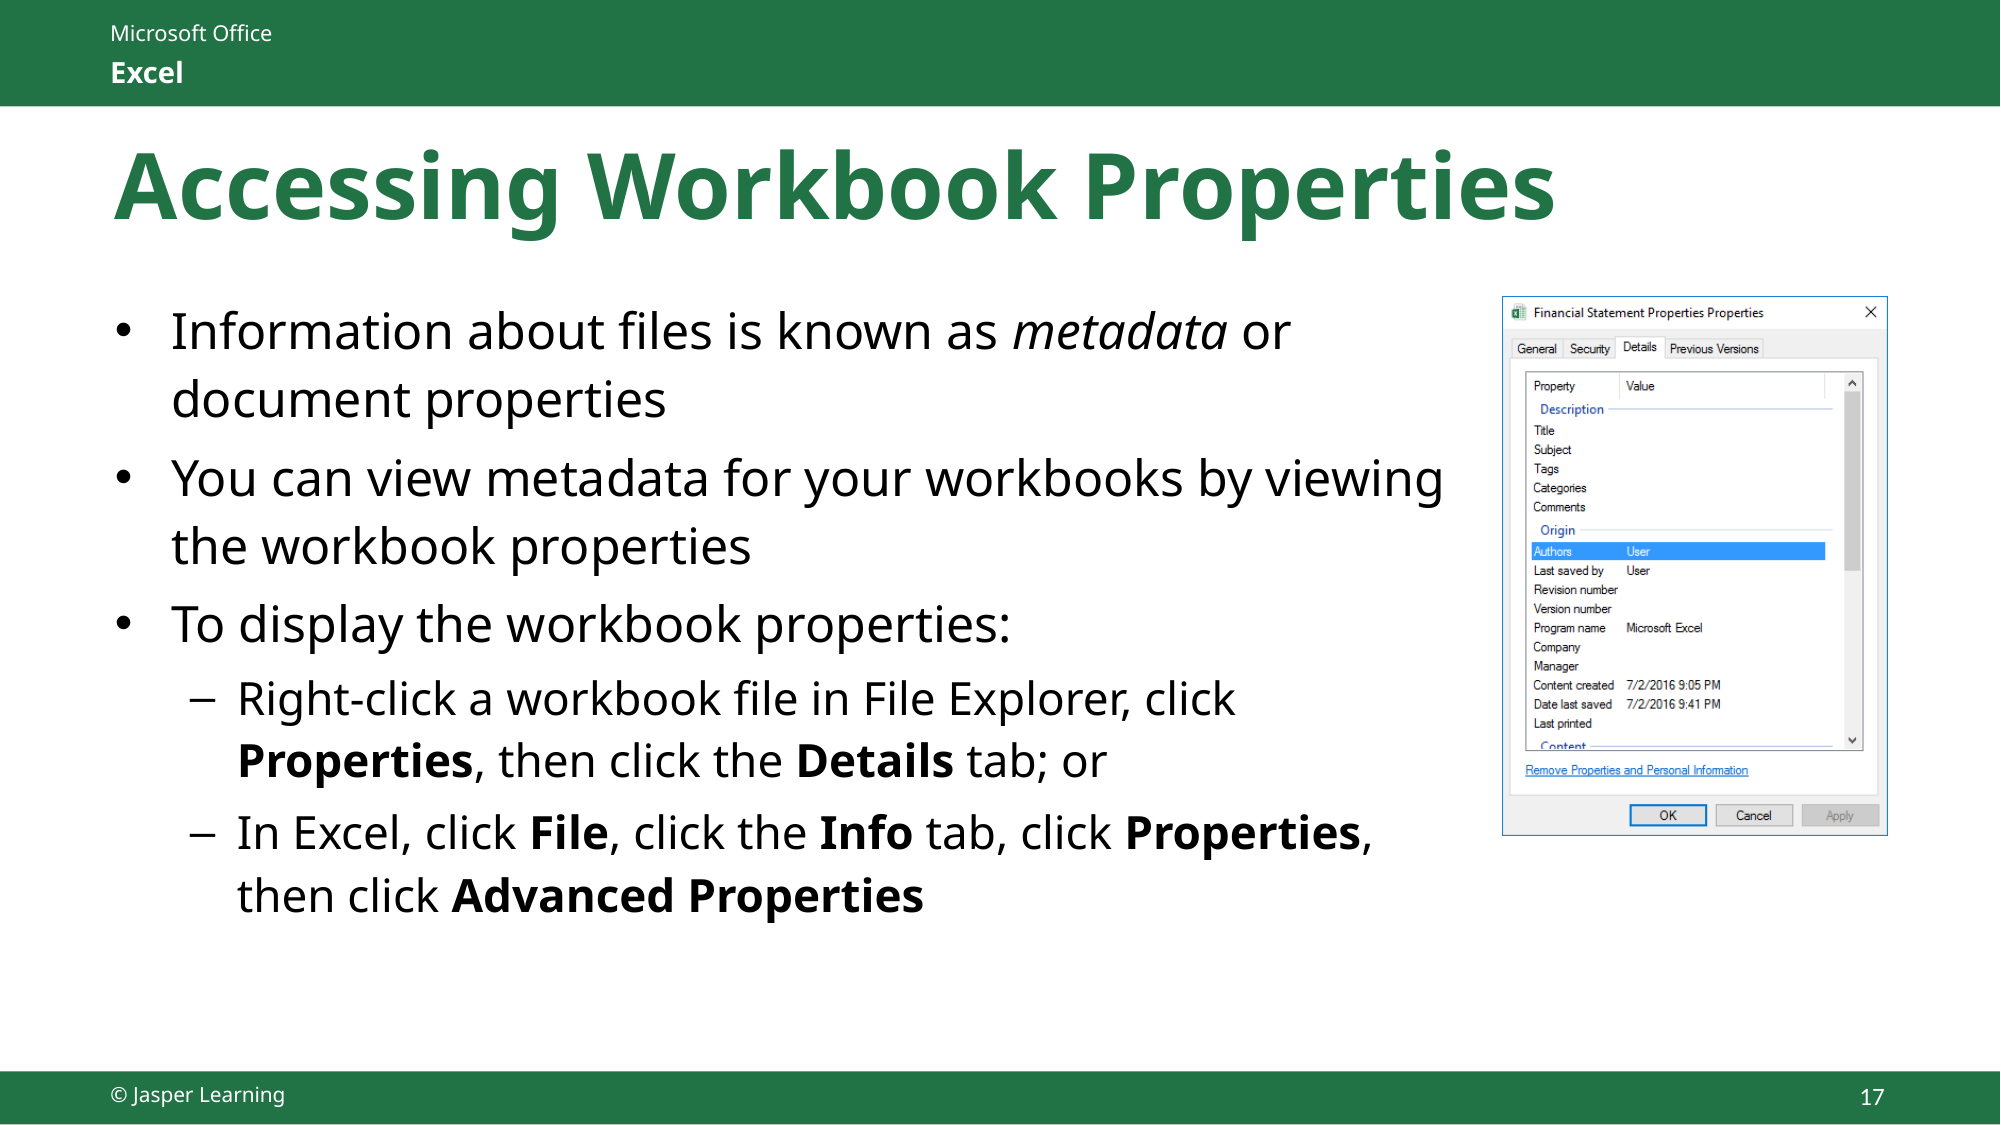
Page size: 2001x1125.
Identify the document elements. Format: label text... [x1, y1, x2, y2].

list Information about files is known as metadata or document properties You can view metadata for your workbooks by viewing the workbook properties To display the workbook properties: Right-click a workbook file in File Explorer, click Properties, then click the Details tab; or In Excel, click File, click the Info tab, click Properties, then click Advanced Properties [99, 283, 1488, 1026]
footer © Jasper Learning [95, 1065, 729, 1125]
slide_number 17 [1433, 1065, 1900, 1125]
picture [1502, 296, 1888, 836]
title Accessing Workbook Properties [99, 118, 1866, 248]
